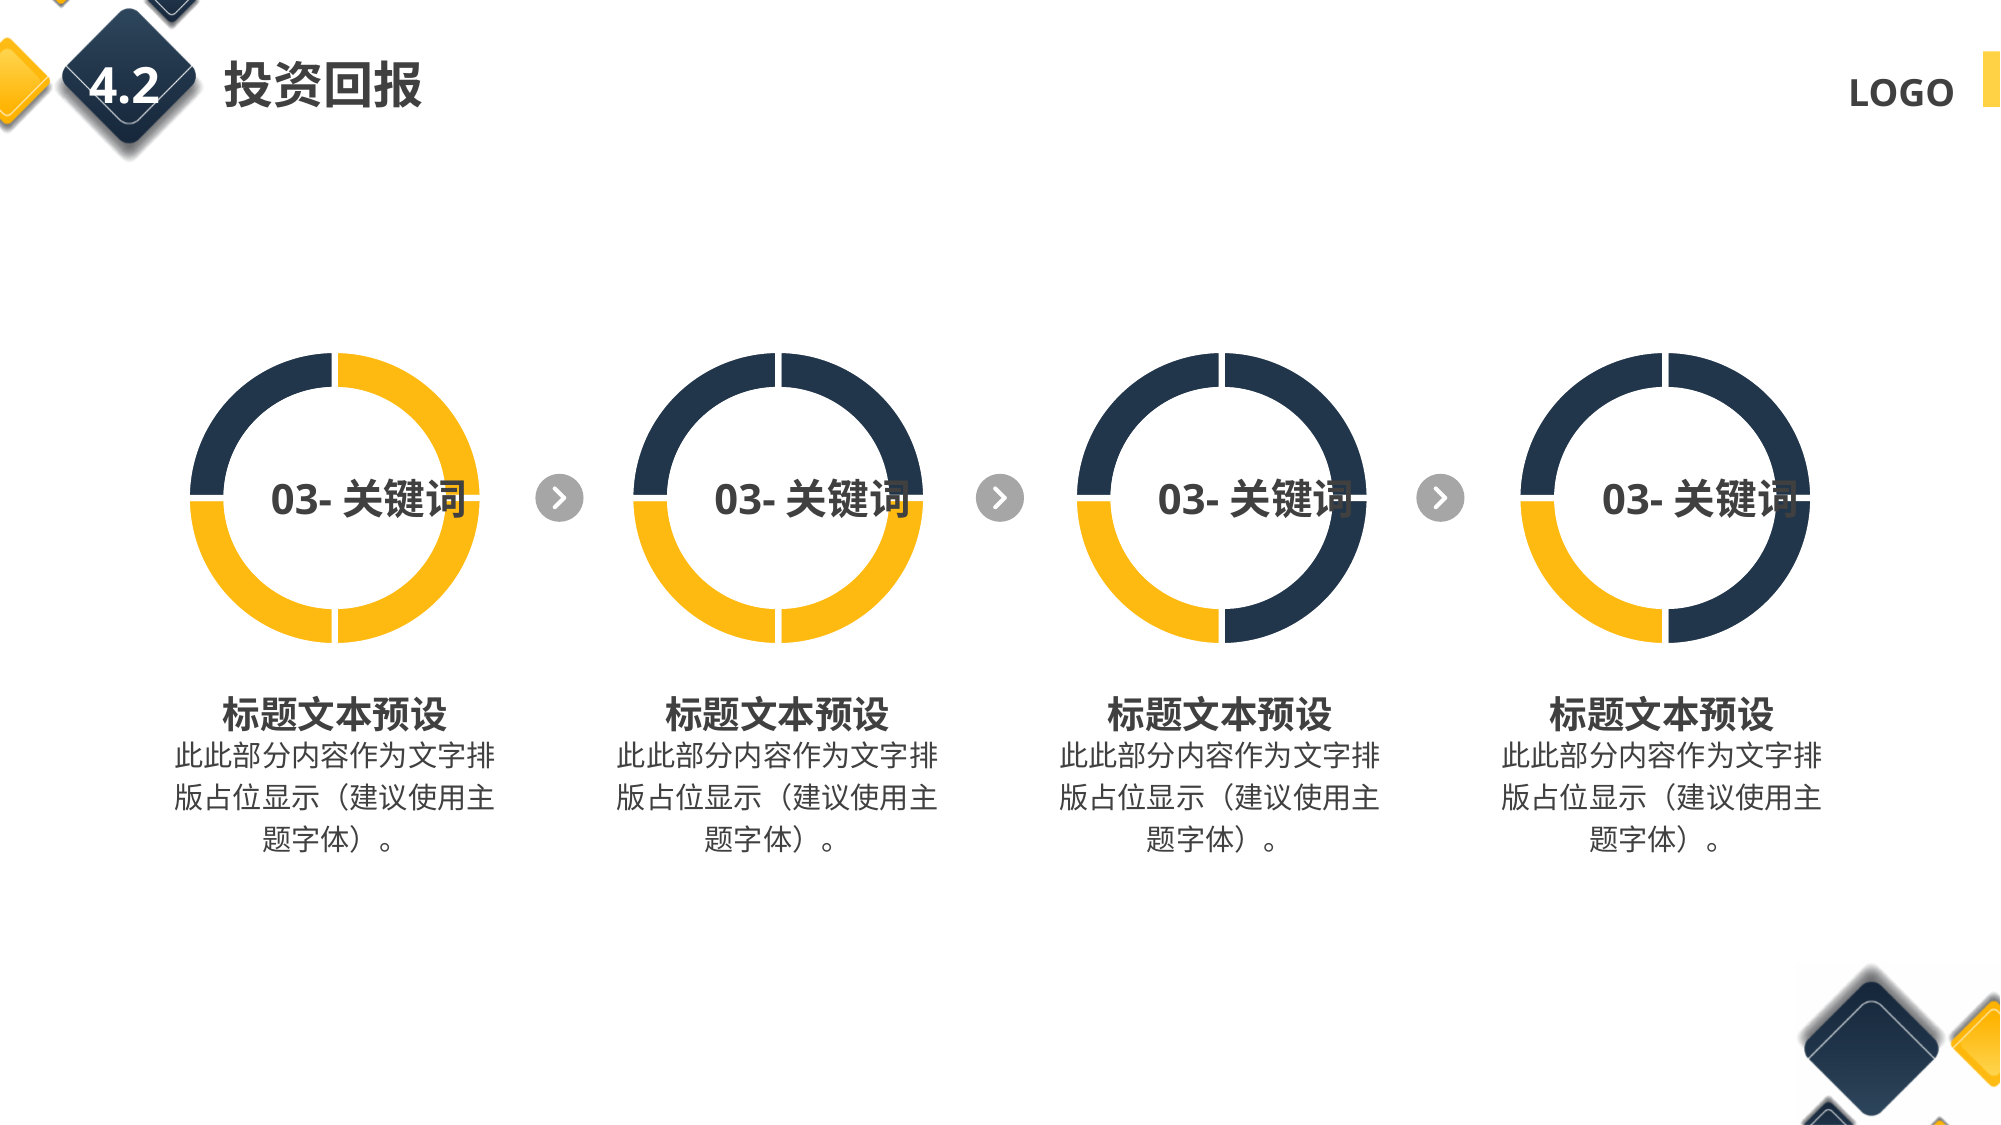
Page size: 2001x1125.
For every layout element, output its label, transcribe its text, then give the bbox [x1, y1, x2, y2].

text_box [535, 473, 584, 522]
text_box 标题文本预设 [222, 689, 449, 728]
text_box 标题文本预设 [1106, 689, 1334, 728]
text_box 此此部分内容作为文字排版占位显示（建议使用主题字体）。 [1051, 728, 1389, 858]
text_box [1517, 349, 1814, 647]
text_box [186, 349, 483, 647]
picture [1796, 963, 2000, 1125]
text_box 标题文本预设 [1548, 689, 1776, 728]
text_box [1073, 349, 1370, 647]
text_box 此此部分内容作为文字排版占位显示（建议使用主题字体）。 [166, 728, 504, 858]
text_box 标题文本预设 [664, 689, 891, 728]
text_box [630, 349, 927, 647]
text_box [975, 473, 1025, 522]
picture [0, 0, 205, 163]
text_box [1416, 473, 1465, 522]
text_box 此此部分内容作为文字排版占位显示（建议使用主题字体）。 [1493, 728, 1831, 858]
text_box 此此部分内容作为文字排版占位显示（建议使用主题字体）。 [609, 728, 947, 858]
text_box 4.2 投资回报 [88, 34, 425, 121]
